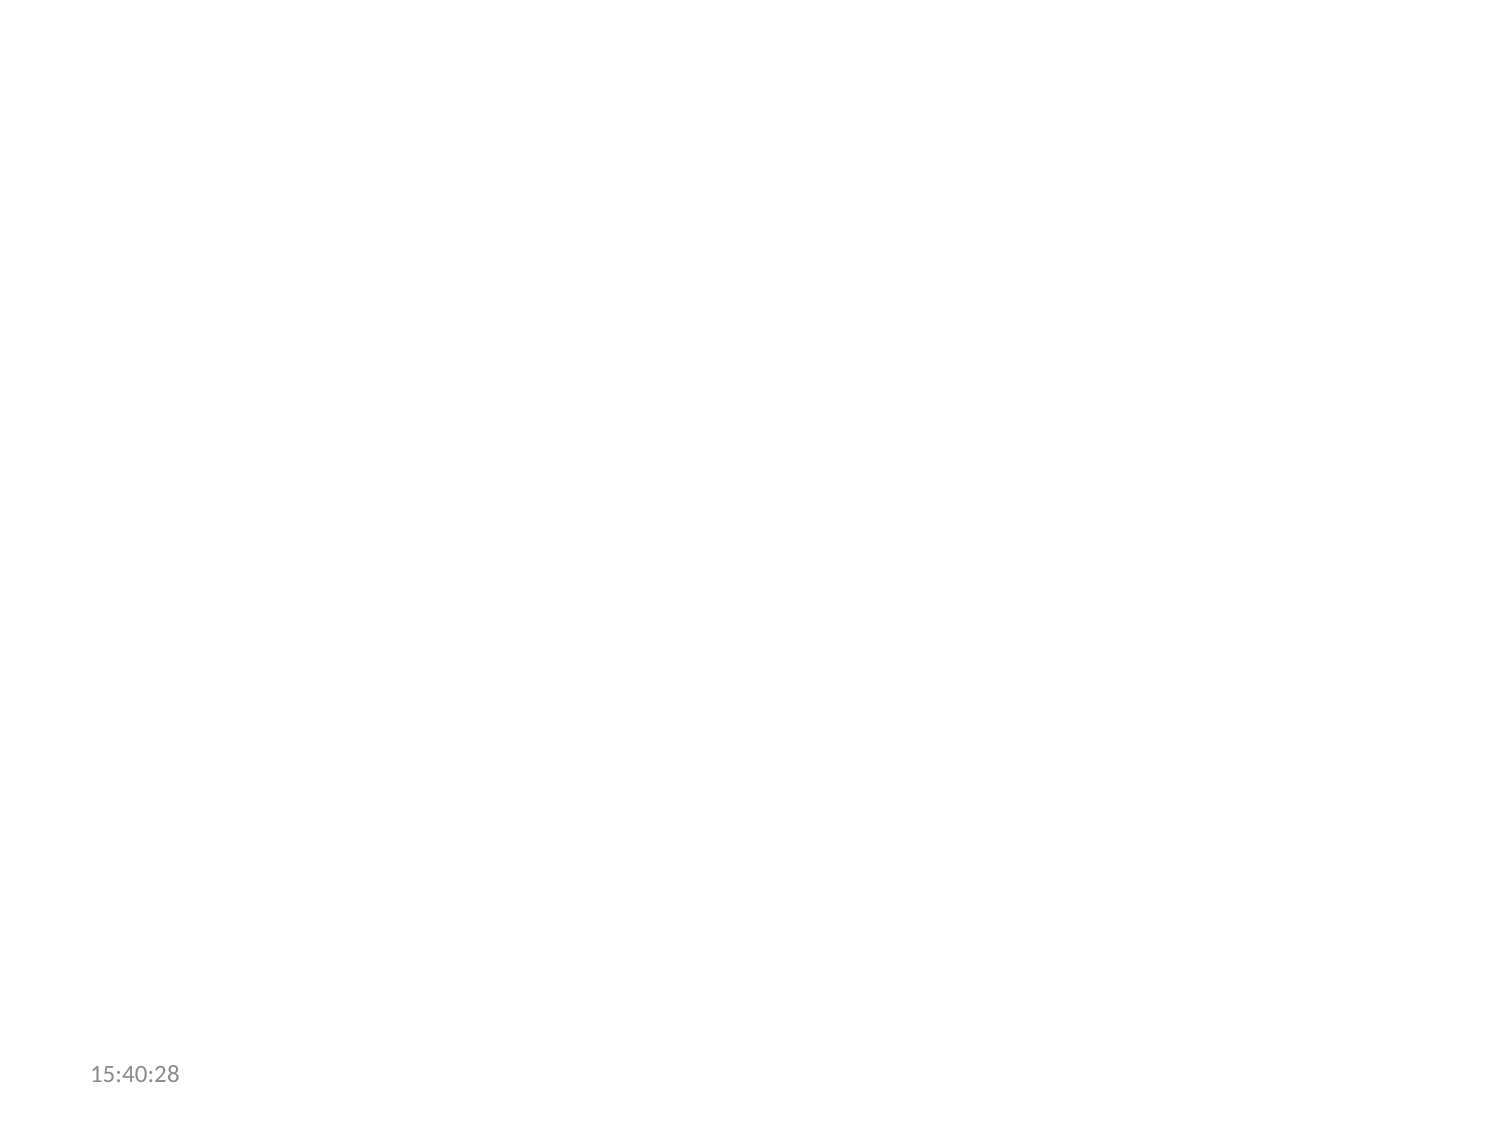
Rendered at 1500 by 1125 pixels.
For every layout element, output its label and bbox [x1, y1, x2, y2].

slide_number [75, 1042, 425, 1103]
